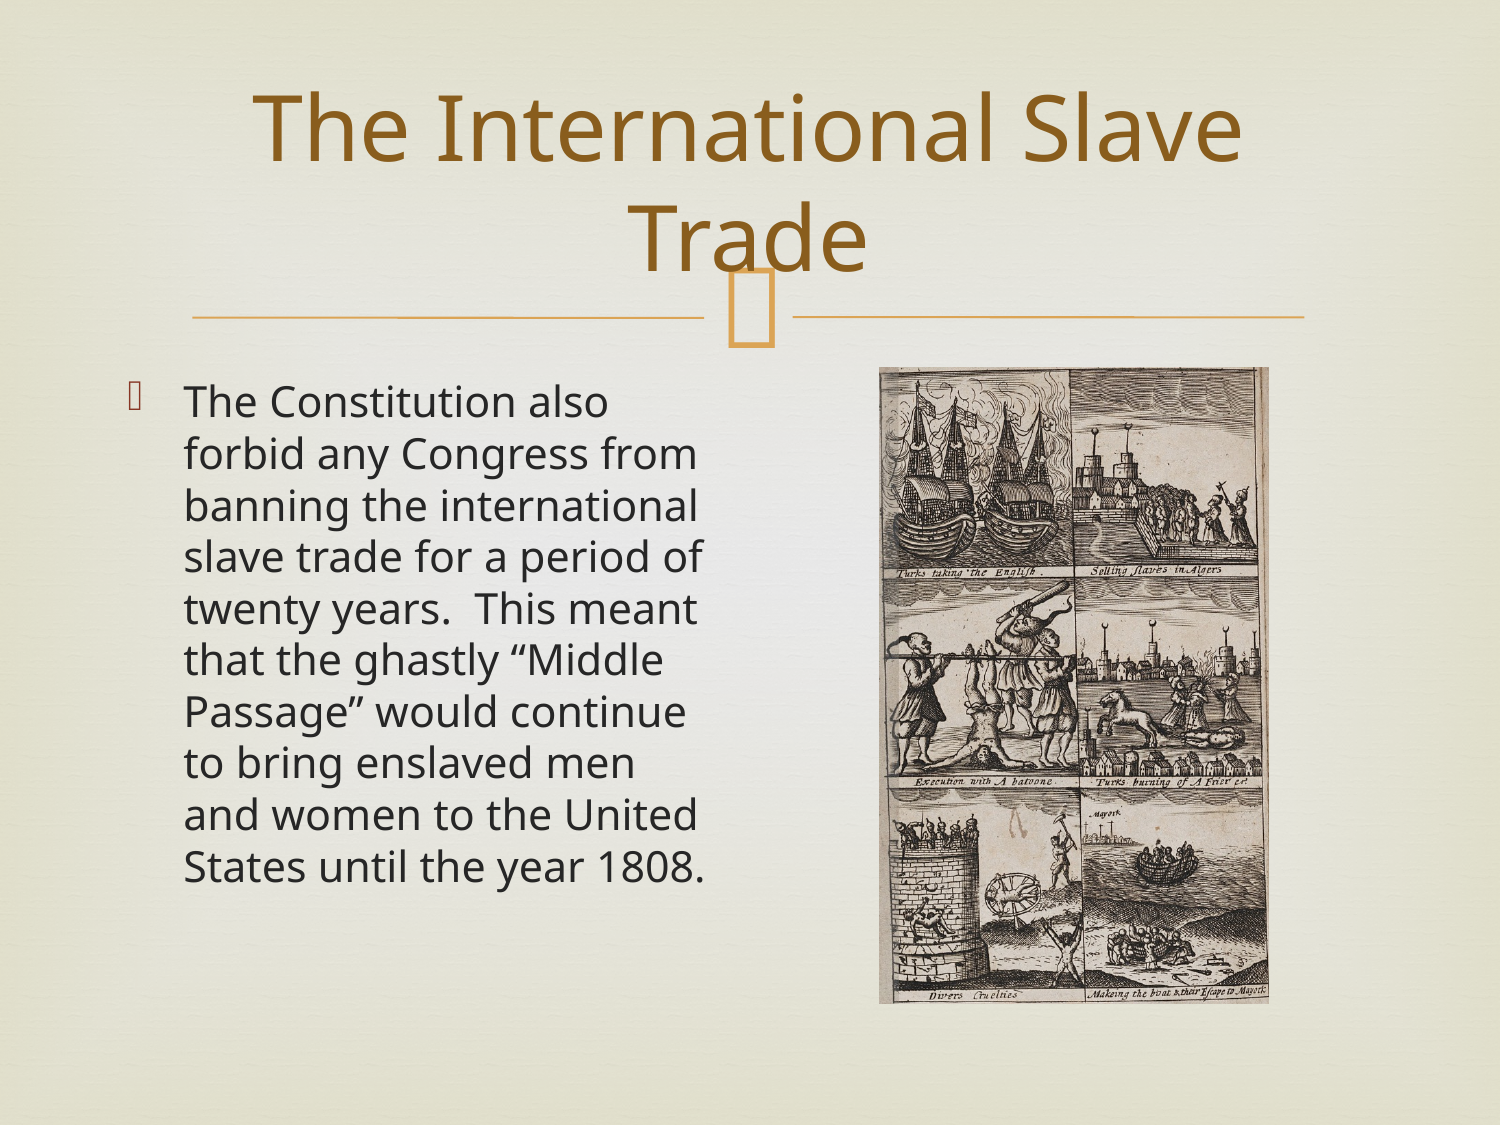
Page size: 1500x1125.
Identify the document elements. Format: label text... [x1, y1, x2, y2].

list The Constitution also forbid any Congress from banning the international slave trade for a period of twenty years. This meant that the ghastly “Middle Passage” would continue to bring enslaved men and women to the United States until the year 1808. [112, 367, 737, 1004]
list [879, 366, 1269, 1004]
title The International Slave Trade [112, 93, 1386, 267]
